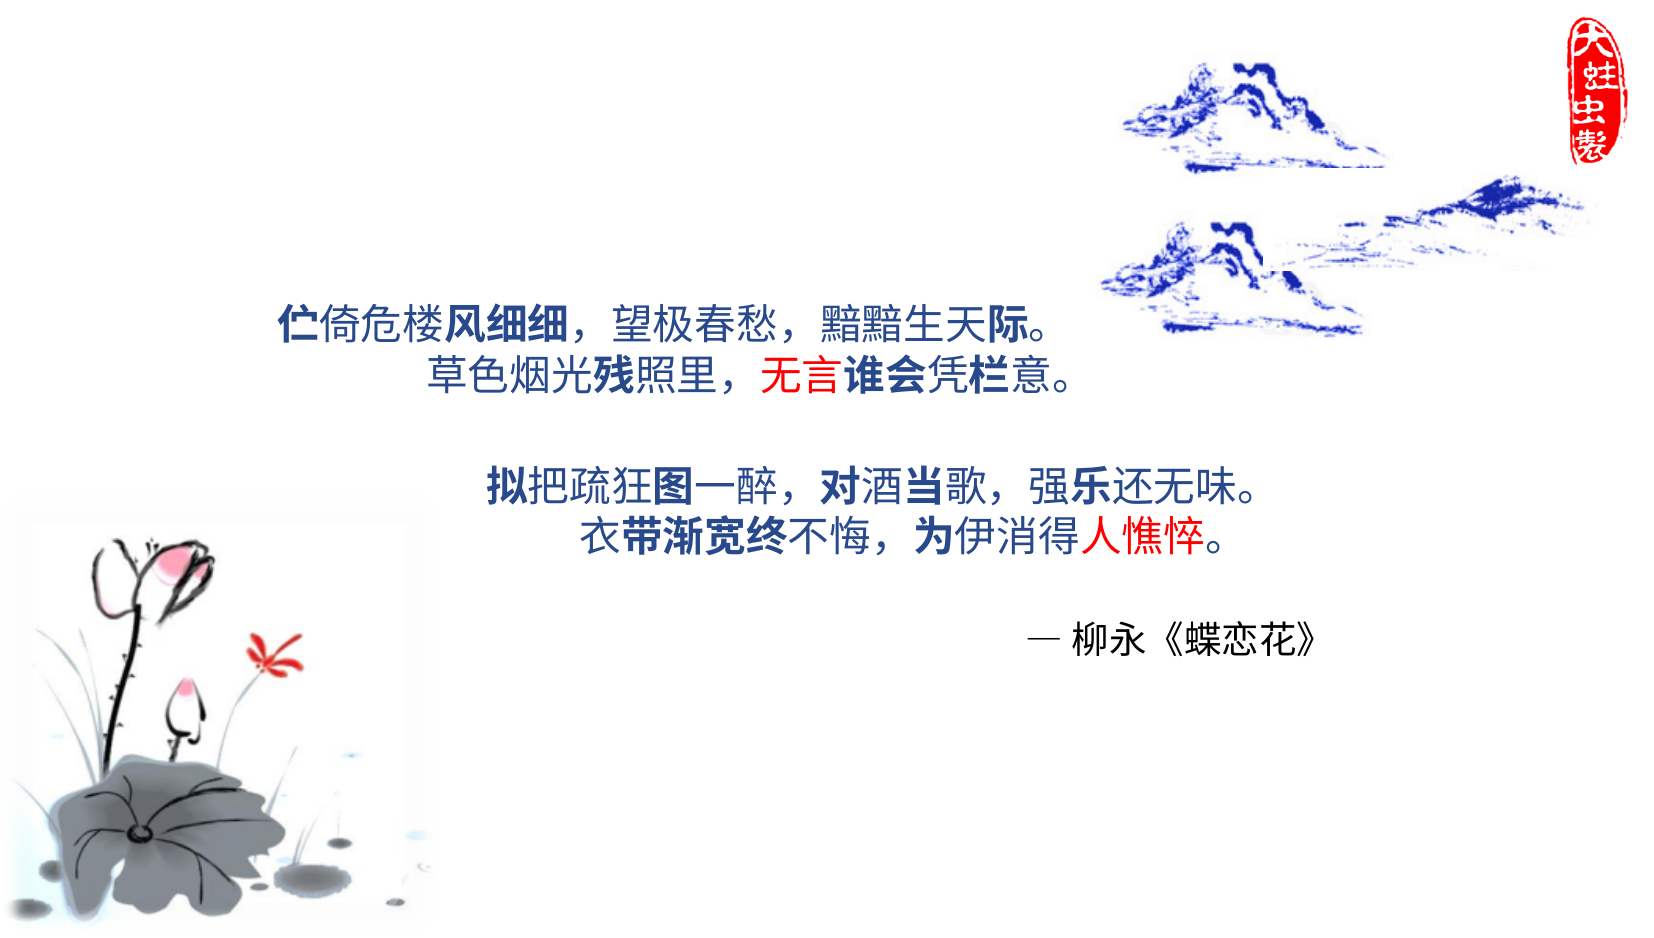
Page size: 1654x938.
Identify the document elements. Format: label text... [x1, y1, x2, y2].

text_box 伫倚危楼风细细，望极春愁，黯黯生天际。 草色烟光残照里，无言谁会凭栏意。 [262, 290, 1303, 451]
picture [1088, 13, 1654, 380]
text_box —柳永《蝶恋花》 [1010, 608, 1508, 669]
picture [0, 490, 447, 938]
text_box 拟把疏狂图一醉，对酒当歌，强乐还无味。 衣带渐宽终不悔，为伊消得人憔悴。 [471, 452, 1406, 668]
